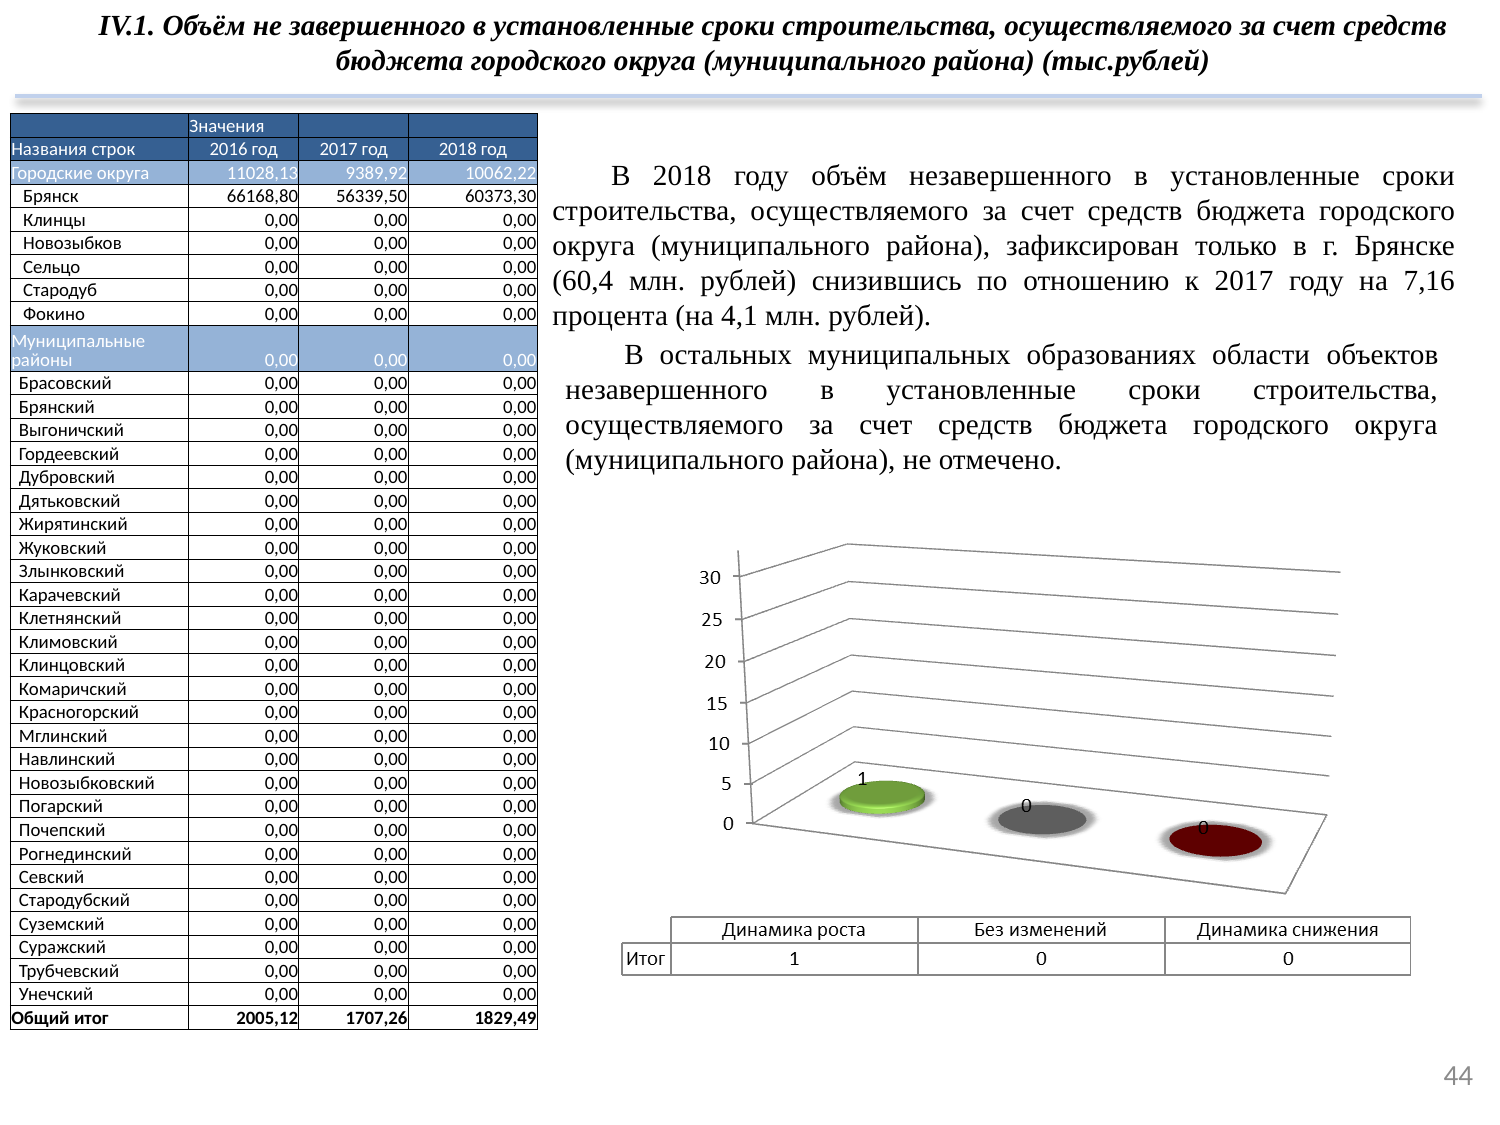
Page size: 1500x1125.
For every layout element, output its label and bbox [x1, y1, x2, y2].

table_cell [11, 326, 188, 371]
table_cell [11, 208, 188, 231]
table_cell [409, 630, 537, 653]
table_cell [409, 302, 537, 325]
table_cell [11, 842, 188, 864]
table_cell [11, 161, 188, 184]
table_cell [189, 583, 298, 606]
table_cell [299, 795, 408, 817]
table_cell [11, 983, 188, 1005]
table_cell [189, 959, 298, 982]
table_cell [299, 936, 408, 958]
table_cell [11, 466, 188, 488]
table_cell [299, 818, 408, 841]
table_cell [409, 489, 537, 512]
table_cell [299, 513, 408, 535]
table_cell [189, 513, 298, 535]
table_cell [409, 889, 537, 911]
table_cell [189, 185, 298, 207]
table_cell [299, 912, 408, 935]
table_cell [299, 419, 408, 441]
table_cell [299, 489, 408, 512]
table_cell [409, 560, 537, 582]
table_cell [189, 795, 298, 817]
table_cell [189, 630, 298, 653]
table_cell [299, 724, 408, 747]
table_cell [11, 912, 188, 935]
table_cell [409, 959, 537, 982]
table_cell [409, 983, 537, 1005]
table_cell [299, 771, 408, 794]
table_cell [299, 395, 408, 418]
table_cell [11, 560, 188, 582]
table_cell [299, 1006, 408, 1029]
table_cell [409, 255, 537, 278]
table_cell [409, 912, 537, 935]
table_cell [409, 583, 537, 606]
table_cell [11, 959, 188, 982]
table_cell [409, 936, 537, 958]
table_header [11, 114, 188, 137]
table_cell [299, 208, 408, 231]
table_cell [11, 748, 188, 770]
table_cell [189, 419, 298, 441]
table_cell [189, 701, 298, 723]
table_cell [189, 865, 298, 888]
table_cell [11, 1006, 188, 1029]
table_cell [409, 185, 537, 207]
table_cell [299, 983, 408, 1005]
table_header [409, 114, 537, 137]
table_cell [189, 466, 298, 488]
table_cell [11, 583, 188, 606]
table_cell [409, 279, 537, 301]
table_cell [299, 302, 408, 325]
table_cell [189, 232, 298, 254]
table_cell [189, 442, 298, 465]
table_cell [299, 677, 408, 700]
table_cell [299, 607, 408, 629]
table_cell [11, 818, 188, 841]
table_cell [189, 395, 298, 418]
table_cell [11, 302, 188, 325]
table_cell [189, 536, 298, 559]
table_cell [409, 513, 537, 535]
table_cell [189, 842, 298, 864]
table_cell [299, 372, 408, 394]
table_cell [299, 959, 408, 982]
table_cell [299, 583, 408, 606]
table_cell [189, 771, 298, 794]
table_cell [409, 771, 537, 794]
table_cell [409, 865, 537, 888]
table_cell [11, 232, 188, 254]
table_cell [11, 279, 188, 301]
table_cell [299, 138, 408, 160]
table_cell [299, 748, 408, 770]
table_cell [11, 255, 188, 278]
table_cell [299, 326, 408, 371]
table_cell [189, 279, 298, 301]
table_cell [11, 701, 188, 723]
table_cell [409, 395, 537, 418]
table_cell [299, 865, 408, 888]
table_cell [189, 302, 298, 325]
table_cell [409, 208, 537, 231]
table_cell [11, 936, 188, 958]
table_cell [11, 442, 188, 465]
slide_number [1399, 1034, 1488, 1113]
table_cell [11, 185, 188, 207]
table_header [299, 114, 408, 137]
table_cell [189, 208, 298, 231]
table_cell [409, 138, 537, 160]
table_cell [189, 161, 298, 184]
table_cell [11, 138, 188, 160]
table_cell [409, 232, 537, 254]
table_cell [409, 536, 537, 559]
text_box [52, 0, 1494, 84]
table_cell [299, 255, 408, 278]
table_cell [11, 795, 188, 817]
table_cell [409, 326, 537, 371]
table_cell [189, 936, 298, 958]
table_cell [409, 748, 537, 770]
table_cell [11, 630, 188, 653]
table_cell [11, 489, 188, 512]
table_cell [189, 138, 298, 160]
table_cell [409, 607, 537, 629]
table_cell [11, 607, 188, 629]
table_cell [189, 607, 298, 629]
table_header [189, 114, 298, 137]
table_cell [189, 983, 298, 1005]
table_cell [409, 466, 537, 488]
table_cell [409, 724, 537, 747]
table_cell [299, 185, 408, 207]
table_cell [299, 161, 408, 184]
table_cell [409, 654, 537, 676]
table_cell [11, 536, 188, 559]
table_cell [409, 419, 537, 441]
table_cell [409, 842, 537, 864]
table_cell [189, 372, 298, 394]
table_cell [409, 701, 537, 723]
table_cell [11, 724, 188, 747]
text_box [587, 494, 1421, 997]
table_cell [299, 842, 408, 864]
table_cell [11, 865, 188, 888]
table_cell [11, 771, 188, 794]
table_cell [11, 419, 188, 441]
table_cell [299, 466, 408, 488]
table_cell [409, 818, 537, 841]
table_cell [409, 442, 537, 465]
table_cell [409, 161, 537, 184]
table_cell [409, 795, 537, 817]
table_cell [299, 654, 408, 676]
table_cell [11, 395, 188, 418]
table_cell [189, 889, 298, 911]
table_cell [189, 748, 298, 770]
table_cell [11, 889, 188, 911]
table_cell [189, 255, 298, 278]
table_cell [299, 630, 408, 653]
table_cell [189, 326, 298, 371]
table_cell [189, 654, 298, 676]
table_cell [299, 279, 408, 301]
table_cell [11, 654, 188, 676]
table_cell [11, 677, 188, 700]
table_cell [189, 912, 298, 935]
table_cell [189, 489, 298, 512]
table_cell [299, 560, 408, 582]
table_cell [189, 560, 298, 582]
table_cell [299, 536, 408, 559]
table_cell [189, 1006, 298, 1029]
table_cell [189, 677, 298, 700]
table_cell [299, 889, 408, 911]
table_cell [189, 724, 298, 747]
table_cell [11, 372, 188, 394]
table_cell [299, 232, 408, 254]
table_cell [409, 372, 537, 394]
table_cell [299, 701, 408, 723]
table_cell [409, 677, 537, 700]
table_cell [11, 513, 188, 535]
table_cell [299, 442, 408, 465]
text_box [538, 148, 1471, 483]
table_cell [409, 1006, 537, 1029]
table_cell [189, 818, 298, 841]
